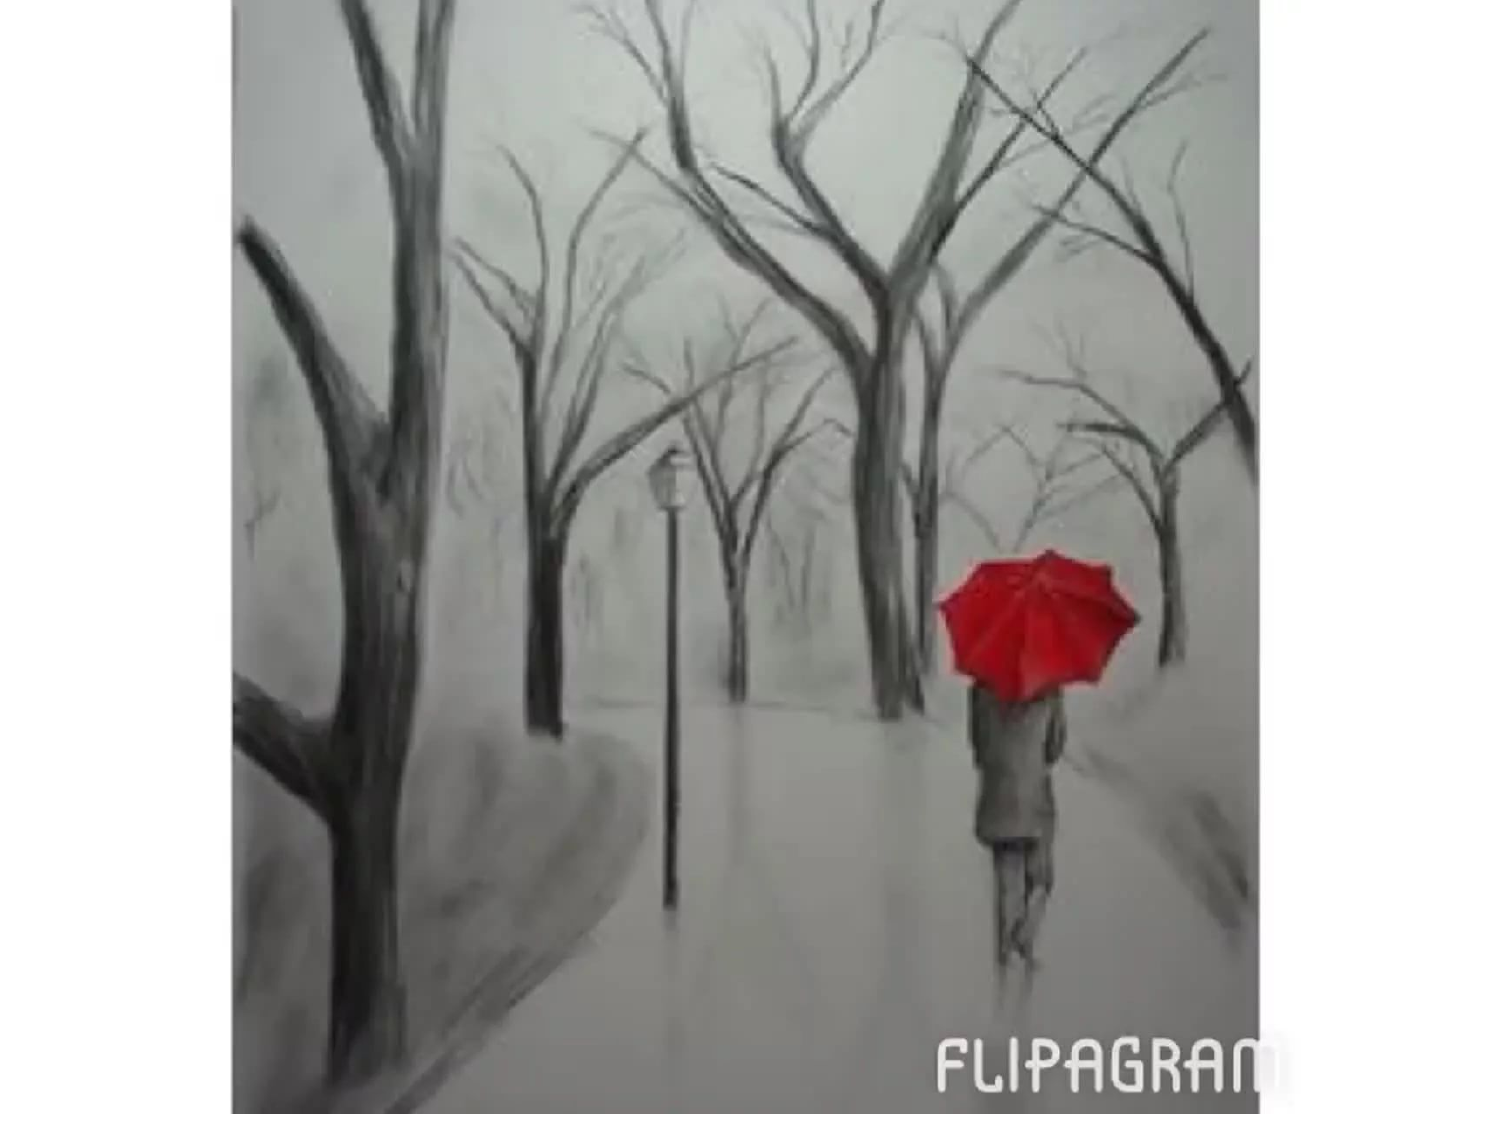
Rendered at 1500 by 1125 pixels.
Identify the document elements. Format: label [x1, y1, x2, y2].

picture [187, 0, 1301, 1114]
